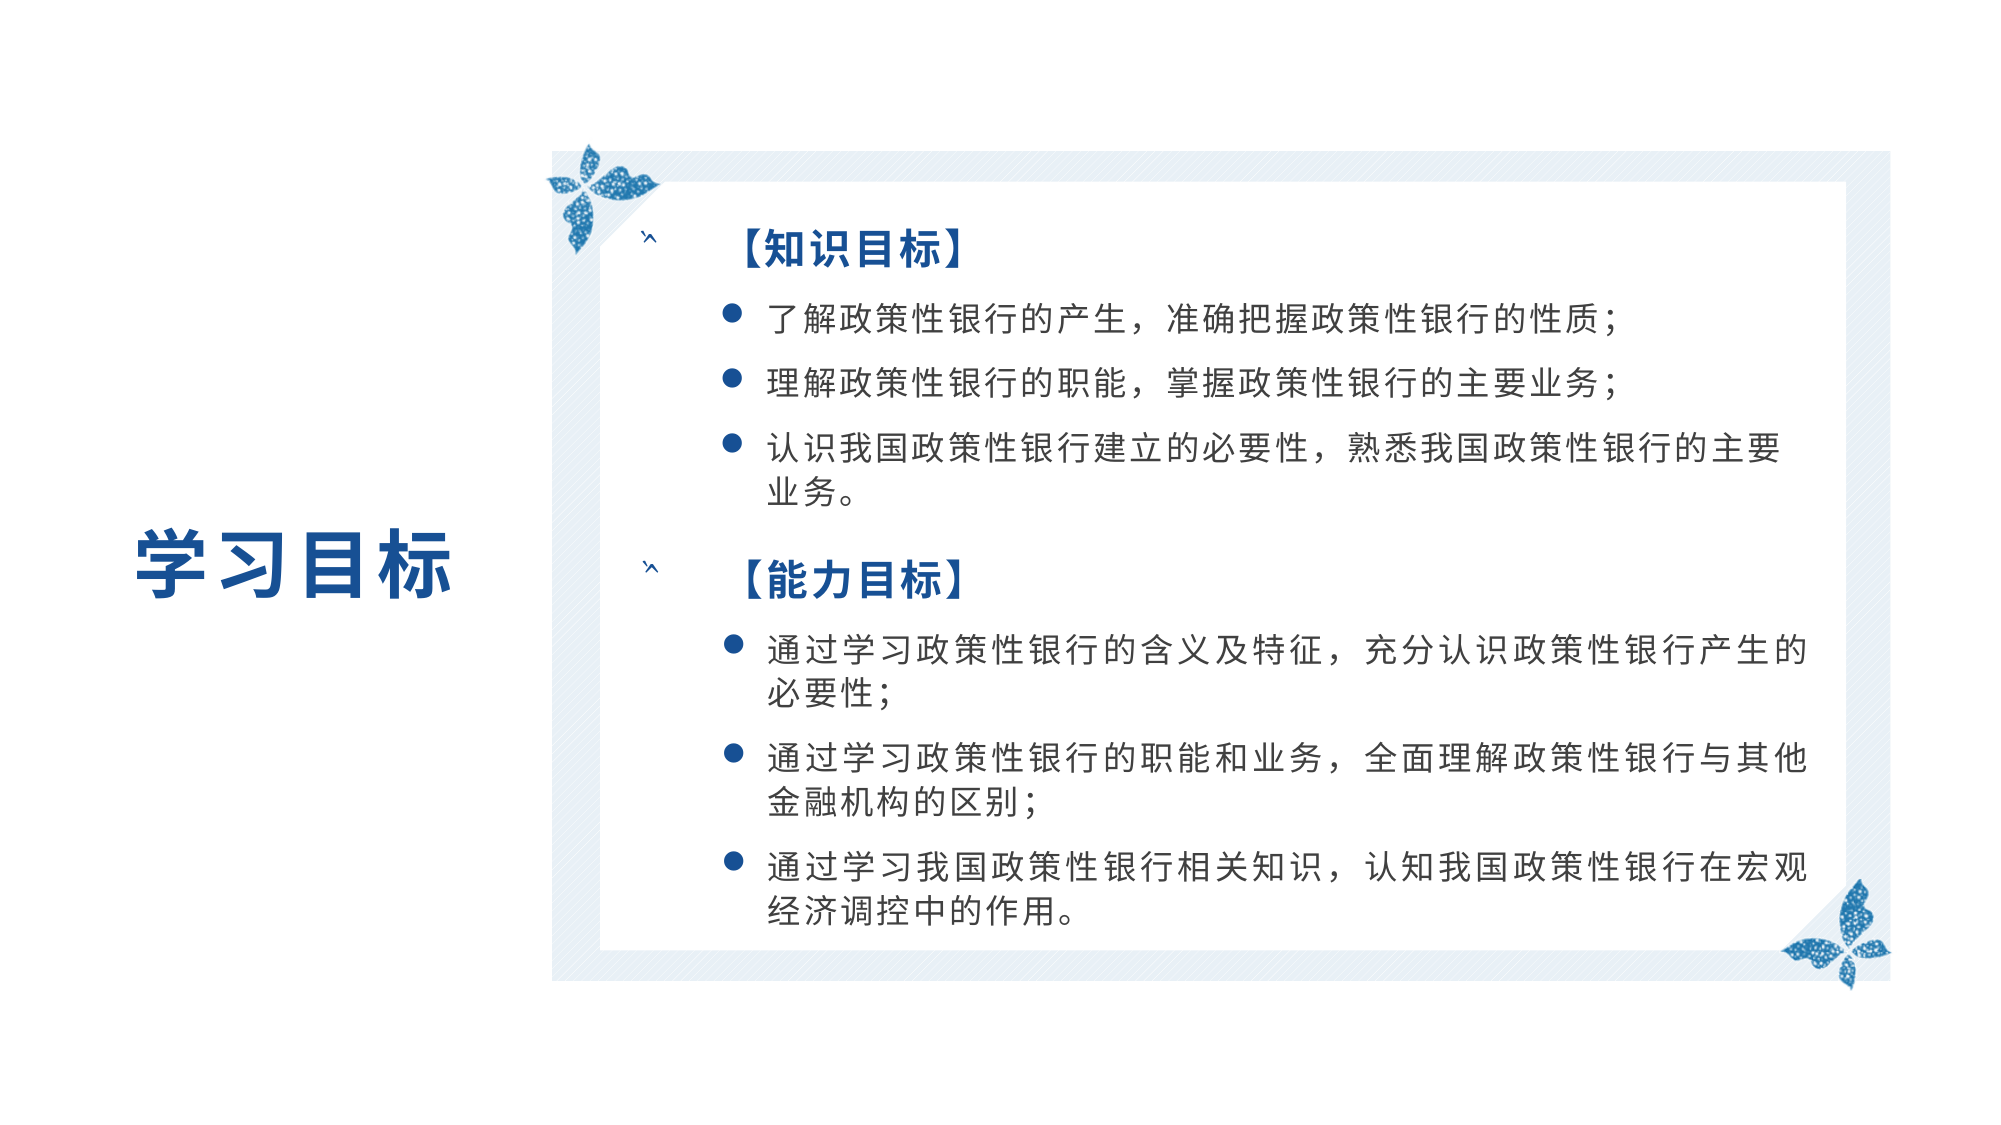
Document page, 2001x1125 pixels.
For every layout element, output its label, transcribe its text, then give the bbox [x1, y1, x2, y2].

text_box 学习目标 [117, 465, 474, 660]
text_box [552, 150, 1891, 981]
picture [518, 120, 664, 260]
picture [1777, 879, 1898, 991]
